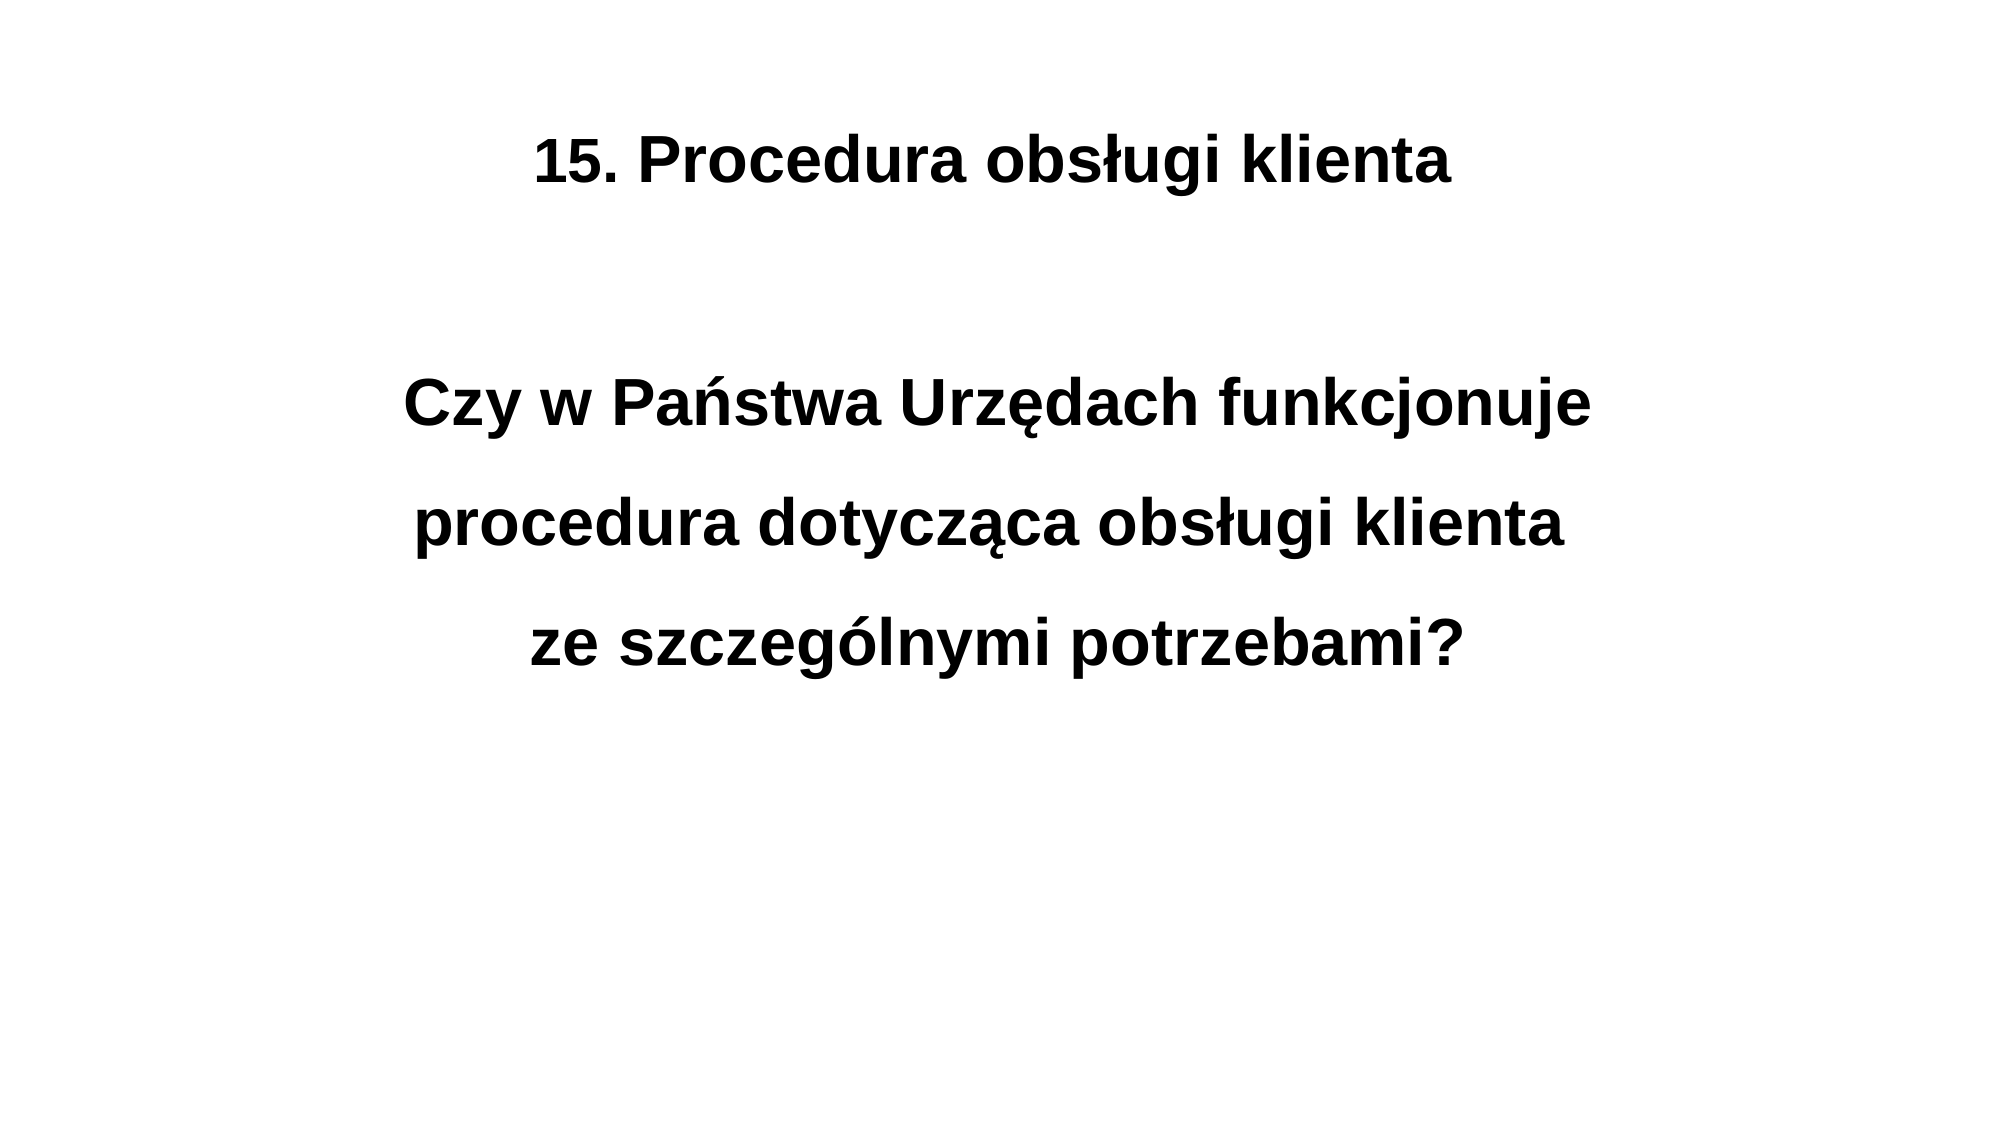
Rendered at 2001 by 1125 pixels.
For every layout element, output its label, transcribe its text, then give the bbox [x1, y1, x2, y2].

title Czy w Państwa Urzędach funkcjonuje procedura dotycząca obsługi klienta ze szczególnymi potrzebami? [248, 295, 1749, 687]
text_box 15. Procedura obsługi klienta [518, 108, 1479, 203]
